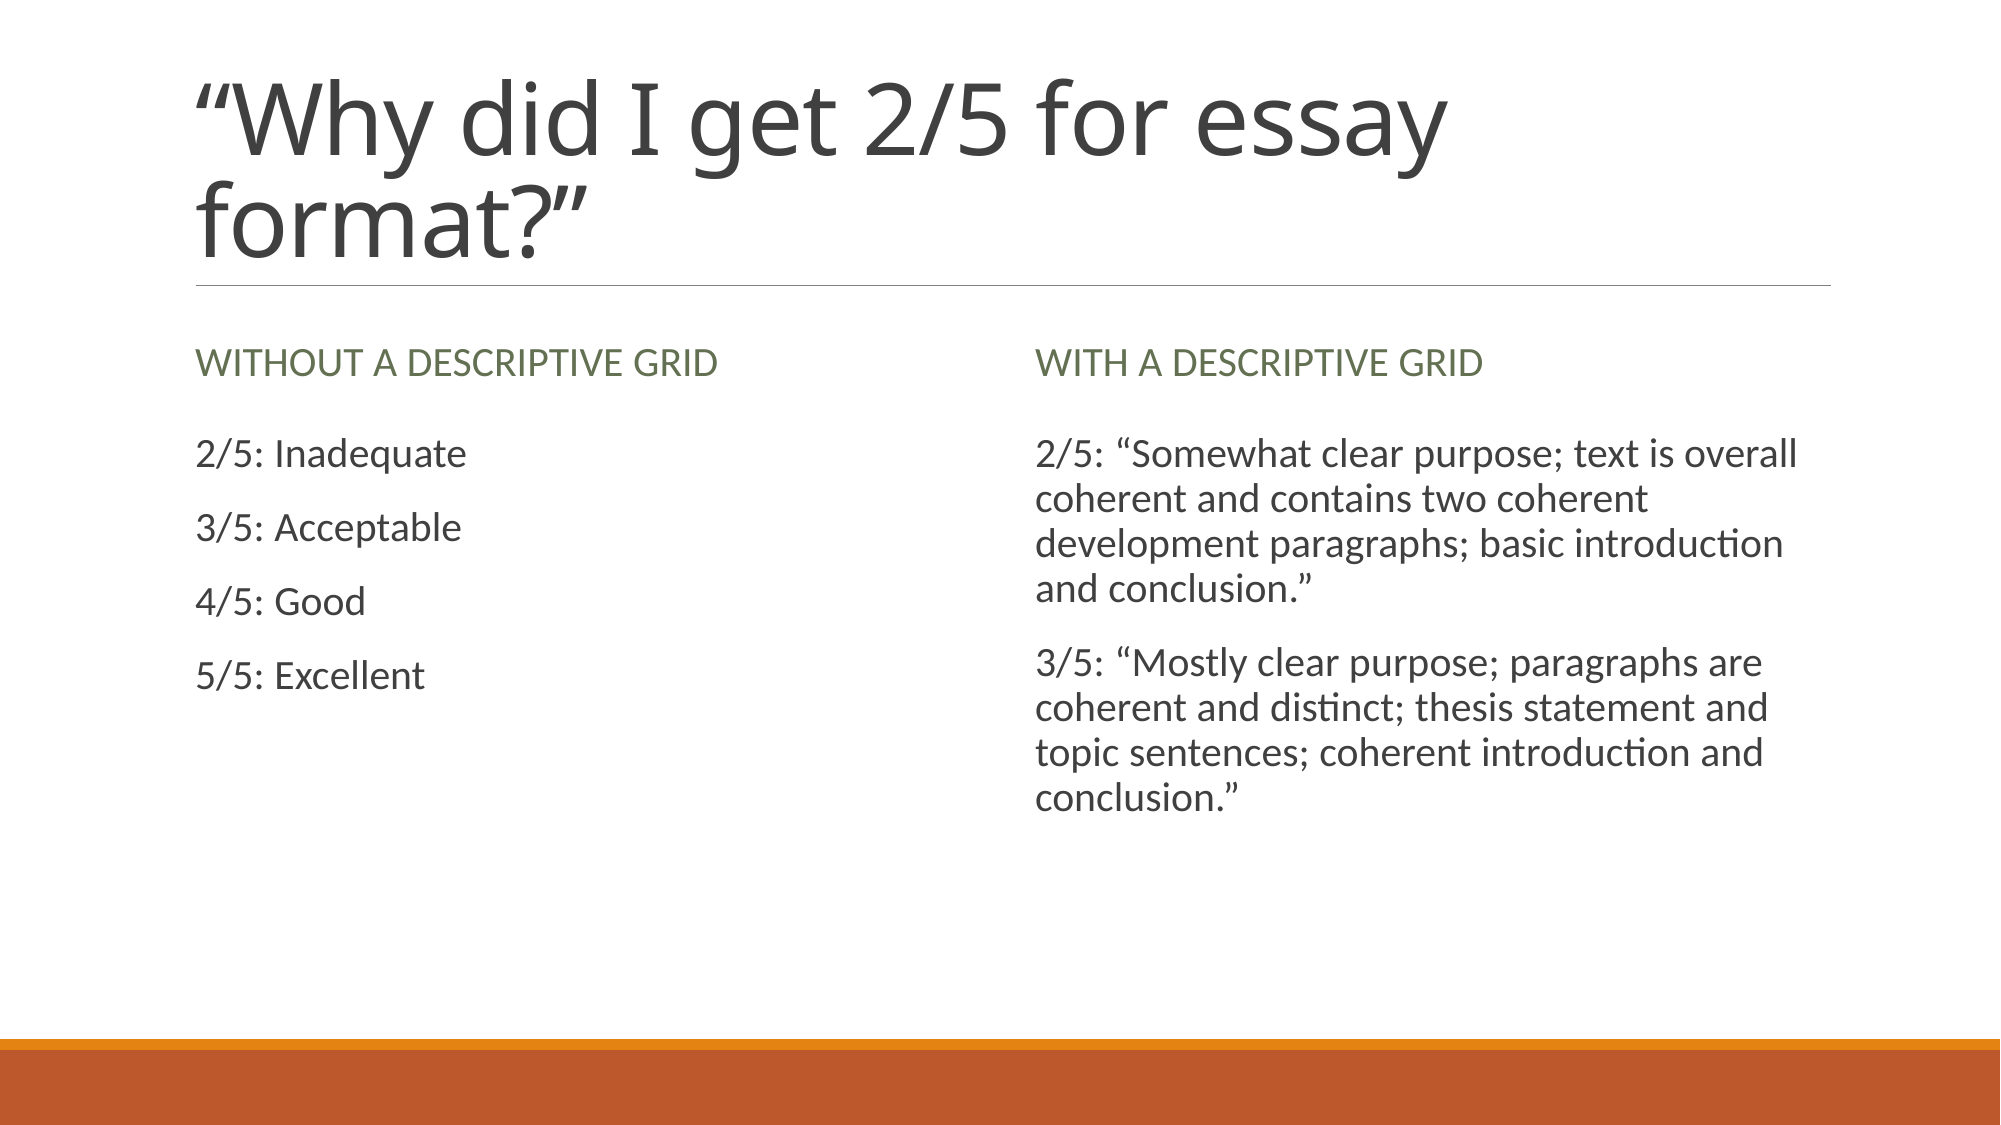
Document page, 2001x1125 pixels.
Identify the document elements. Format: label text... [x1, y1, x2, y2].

list 2/5: “Somewhat clear purpose; text is overall coherent and contains two coherent development paragraphs; basic introduction and conclusion.” 3/5: “Mostly clear purpose; paragraphs are coherent and distinct; thesis statement and topic sentences; coherent introduction and conclusion.” [1020, 423, 1830, 978]
list With a descriptive grid [1020, 302, 1830, 423]
title “Why did I get 2/5 for essay format?” [180, 47, 1830, 285]
list 2/5: Inadequate 3/5: Acceptable 4/5: Good 5/5: Excellent [180, 423, 990, 978]
list Without a descriptive grid [180, 302, 990, 423]
